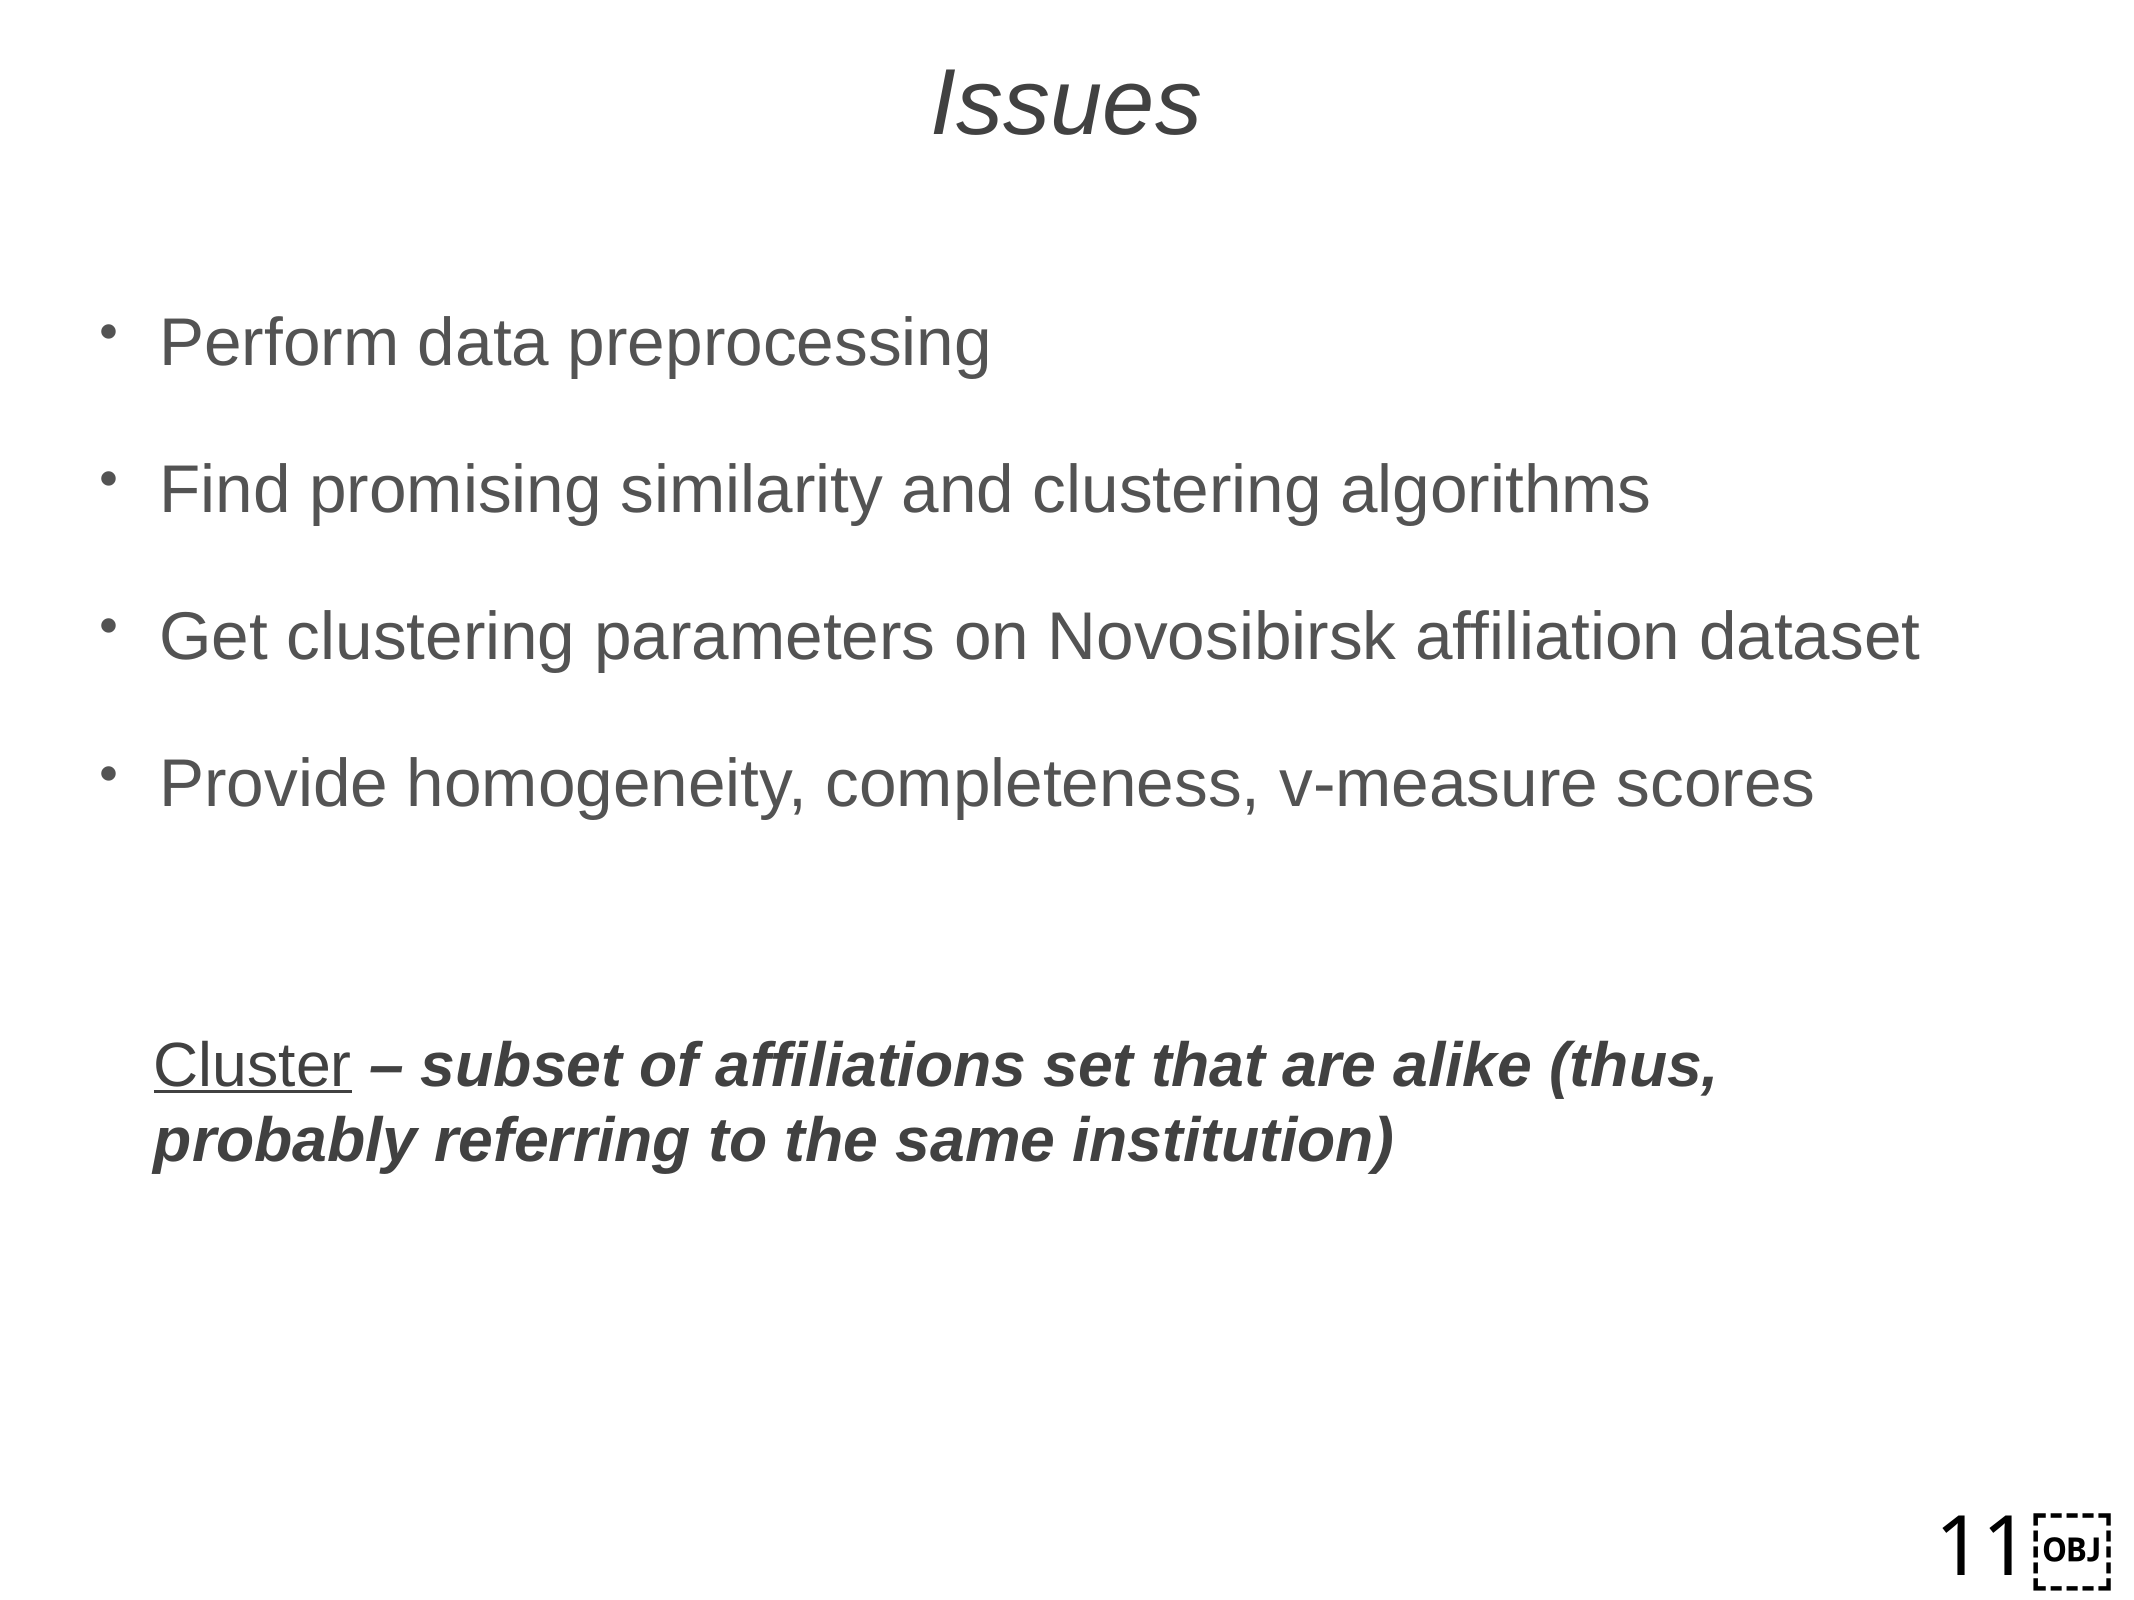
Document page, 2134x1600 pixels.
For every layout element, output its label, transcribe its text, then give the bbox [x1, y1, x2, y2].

text_box Issues [922, 32, 1211, 162]
text_box 11￼ [1914, 1483, 2134, 1600]
text_box Cluster – subset of affiliations set that are alike (thus, probably referring to the same institution) [145, 1015, 1988, 1182]
list Perform data preprocessing Find promising similarity and clustering algorithms Get clustering parameters on Novosibirsk affiliation dataset Provide homogeneity, completeness, v-measure scores [90, 221, 2043, 881]
